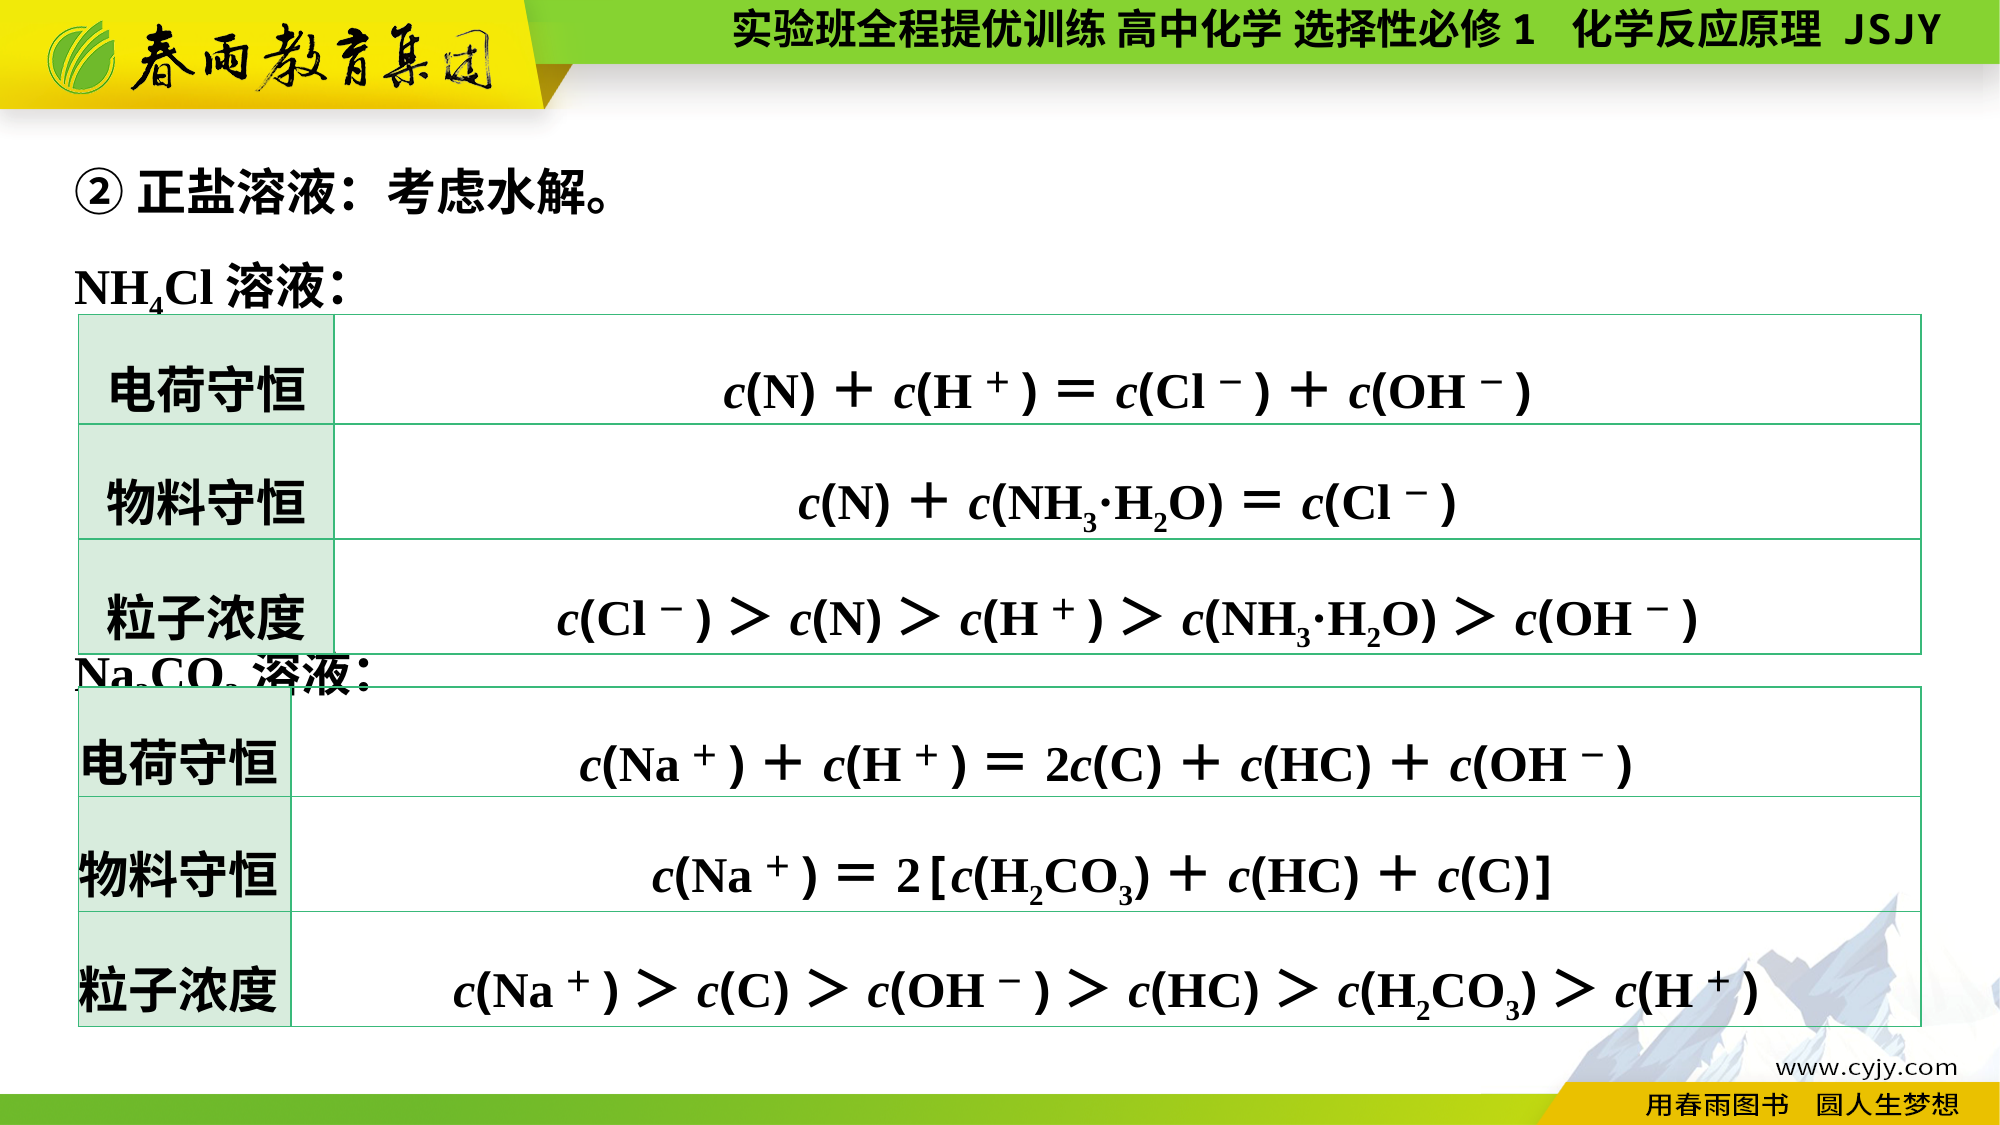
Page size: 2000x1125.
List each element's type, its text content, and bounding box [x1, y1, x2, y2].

list ②正盐溶液：考虑水解。 NH4Cl溶液： Na2CO3溶液： [59, 122, 1944, 698]
picture [0, 0, 2000, 1125]
